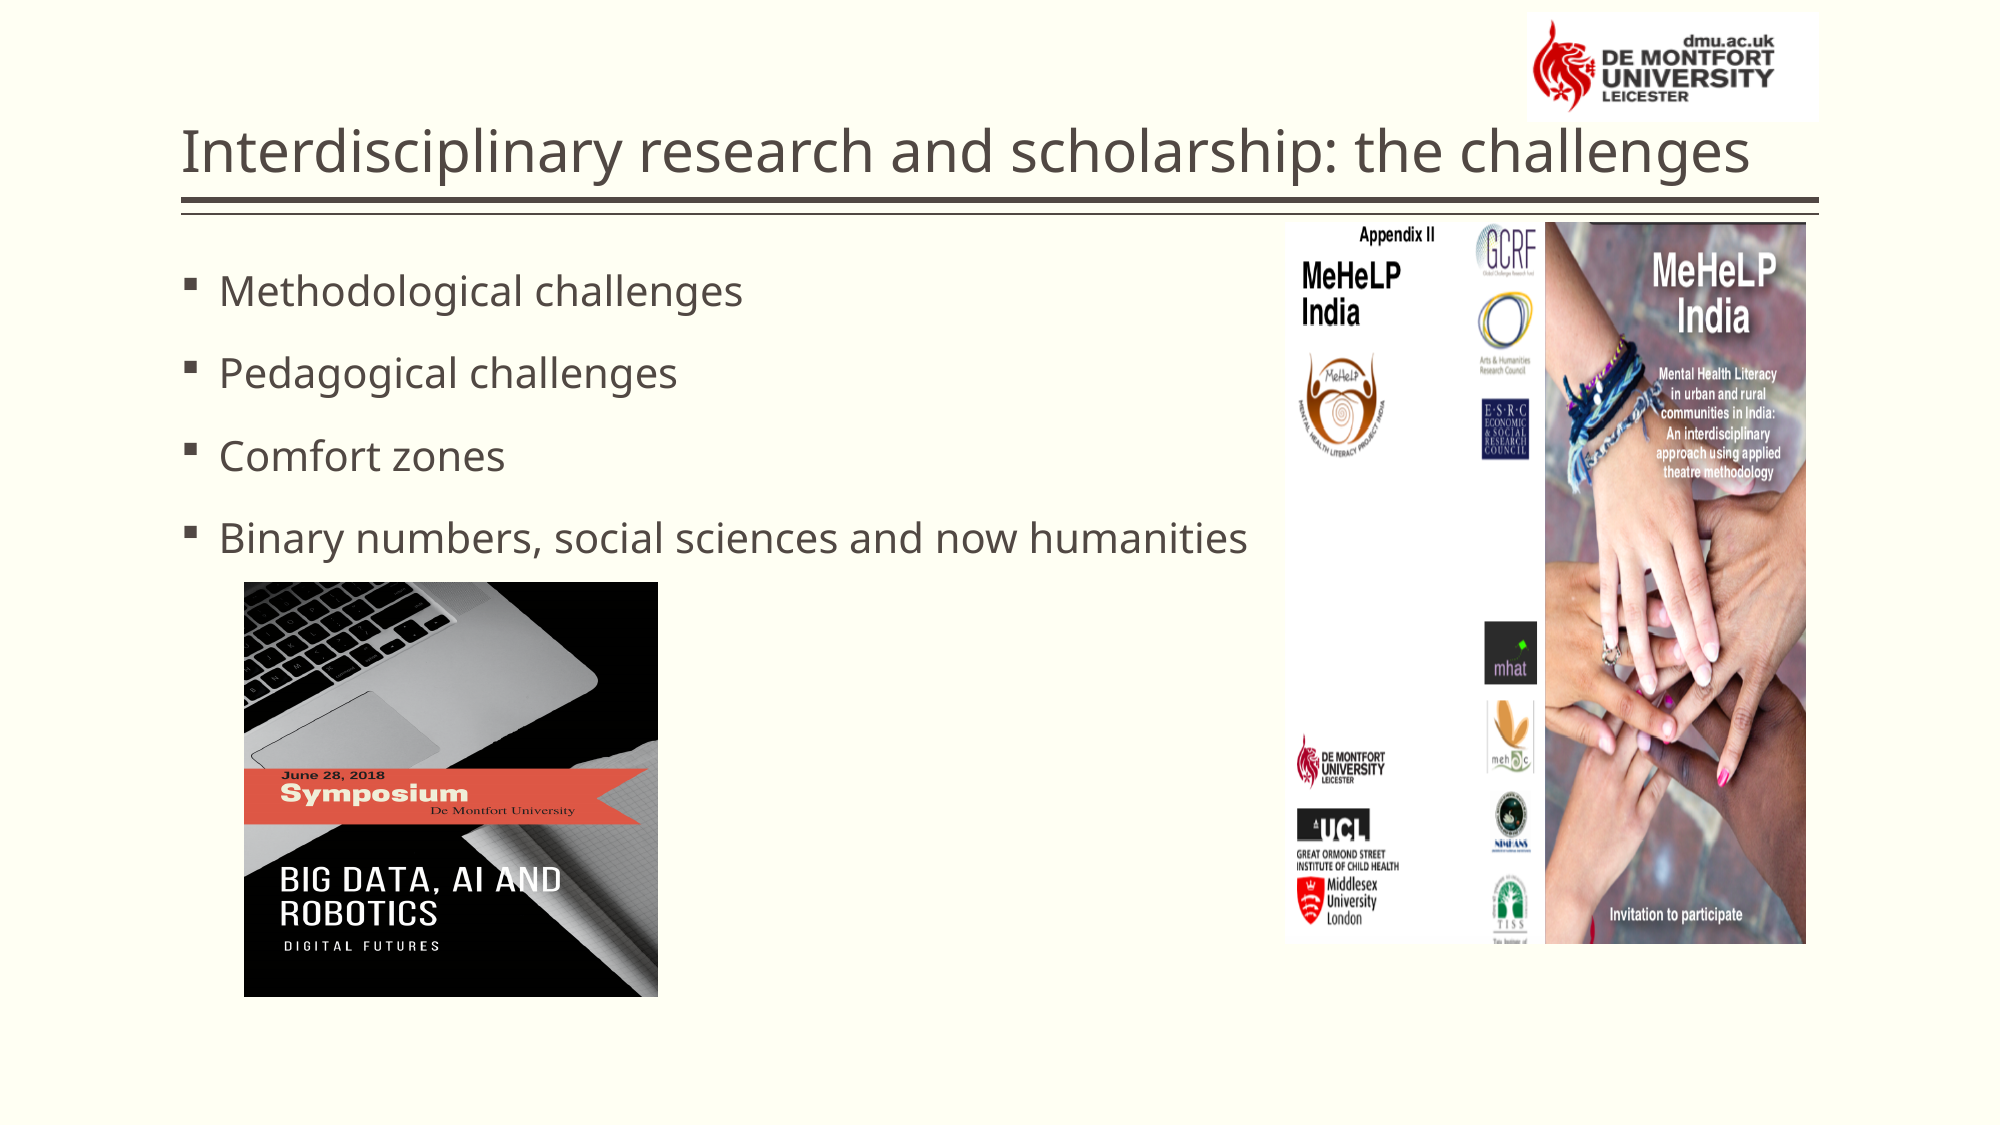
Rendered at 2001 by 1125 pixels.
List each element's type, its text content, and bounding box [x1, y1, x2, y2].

picture [1527, 12, 1819, 122]
picture [244, 582, 658, 997]
picture [1285, 222, 1806, 944]
list Methodological challenges Pedagogical challenges Comfort zones Binary numbers, social sciences and now humanities [181, 262, 1819, 1013]
title Interdisciplinary research and scholarship: the challenges [181, 12, 1819, 193]
